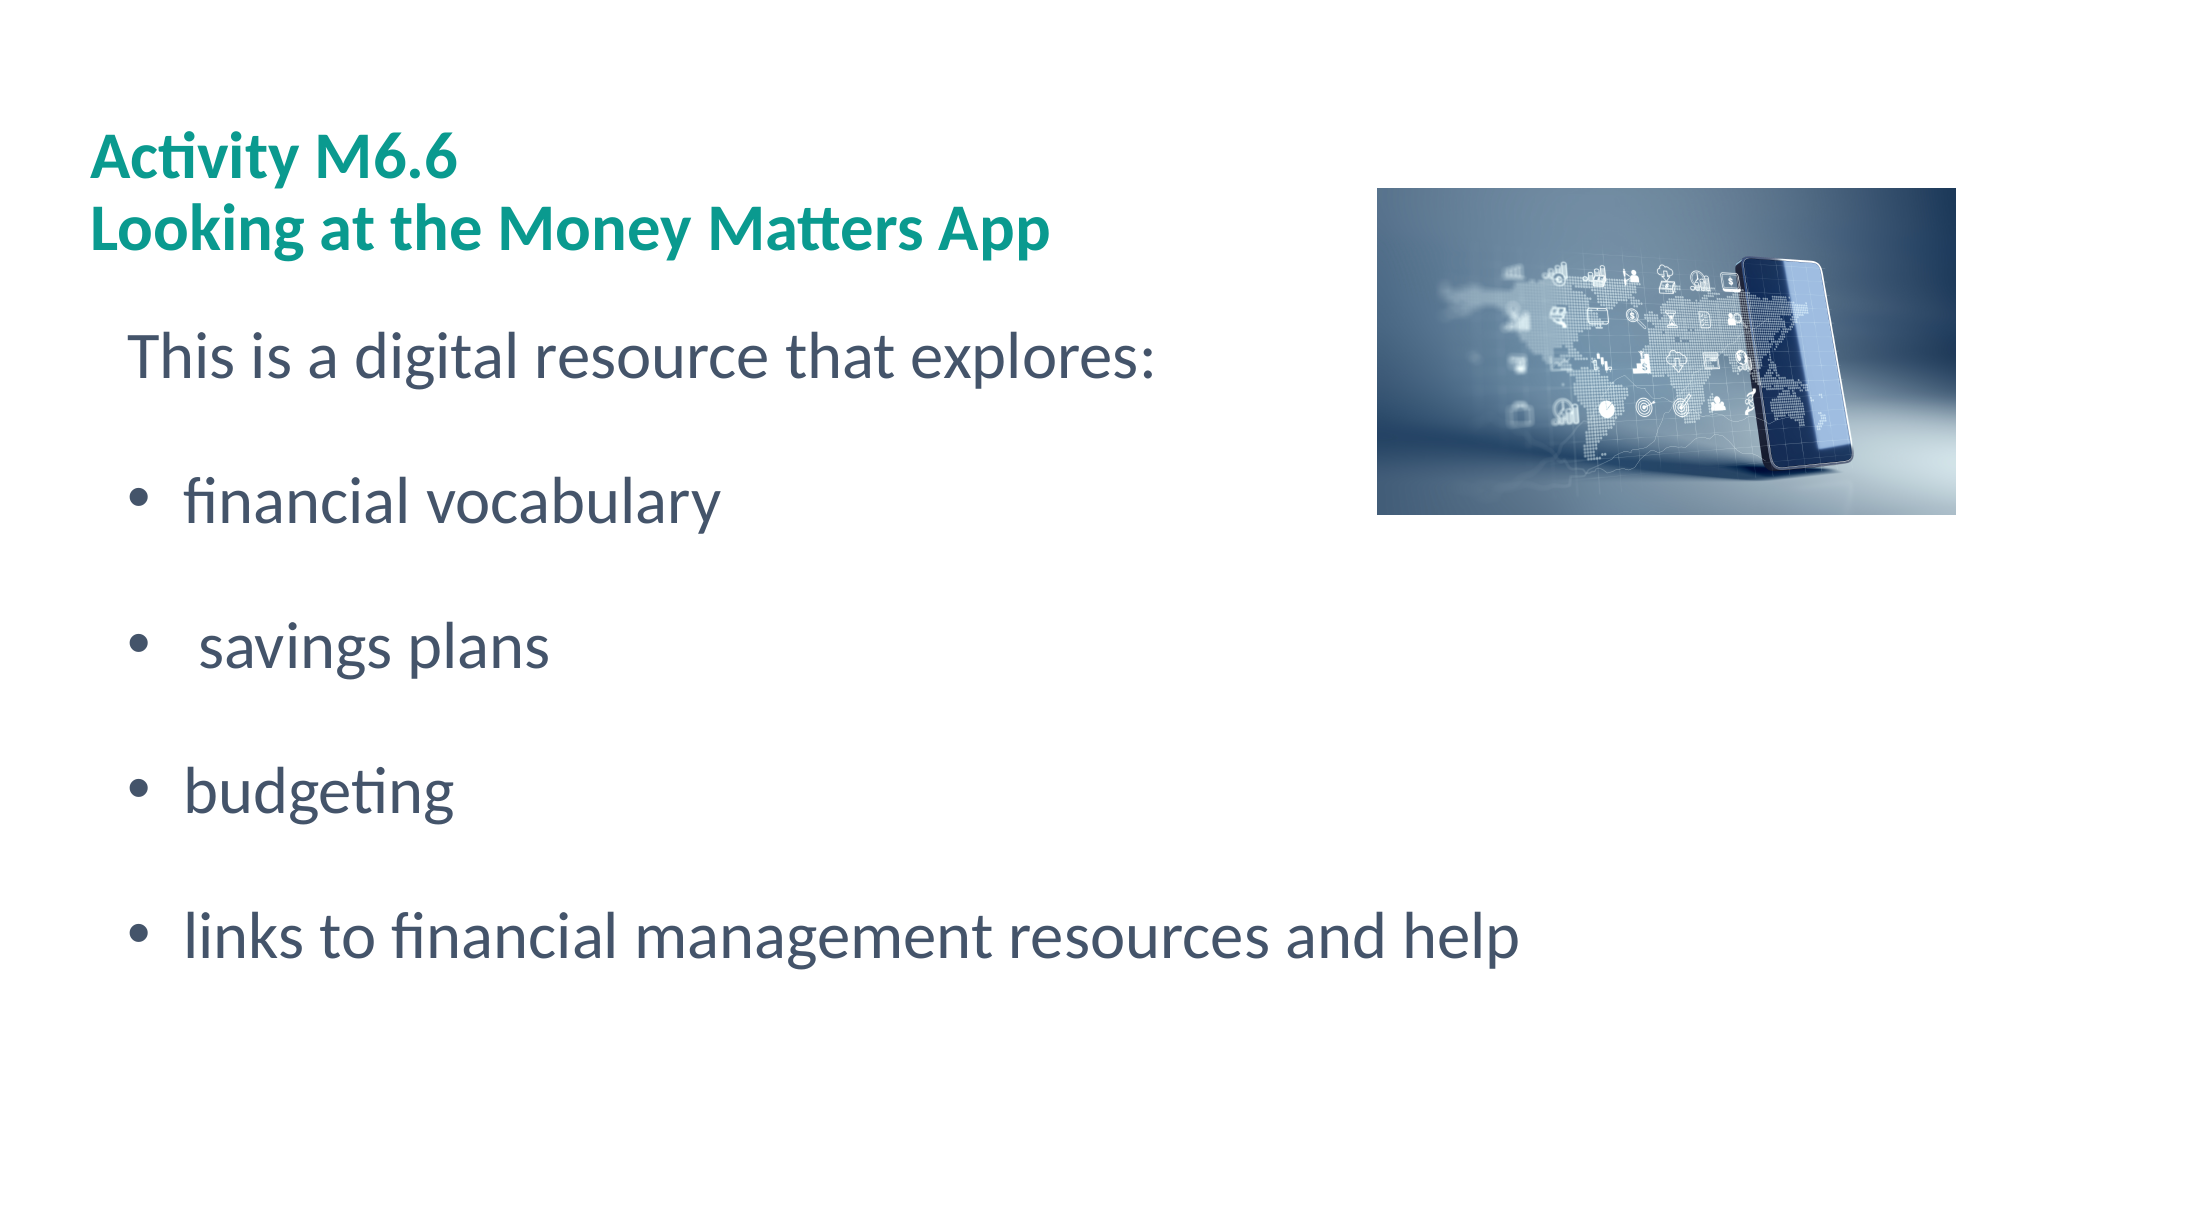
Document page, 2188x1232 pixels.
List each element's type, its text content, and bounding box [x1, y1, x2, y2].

picture [1377, 188, 1957, 515]
list This is a digital resource that explores: financial vocabulary savings plans budgeting links to financial management resources and help [82, 316, 2105, 1160]
title Activity M6.6 Looking at the Money Matters App [82, 70, 2106, 316]
